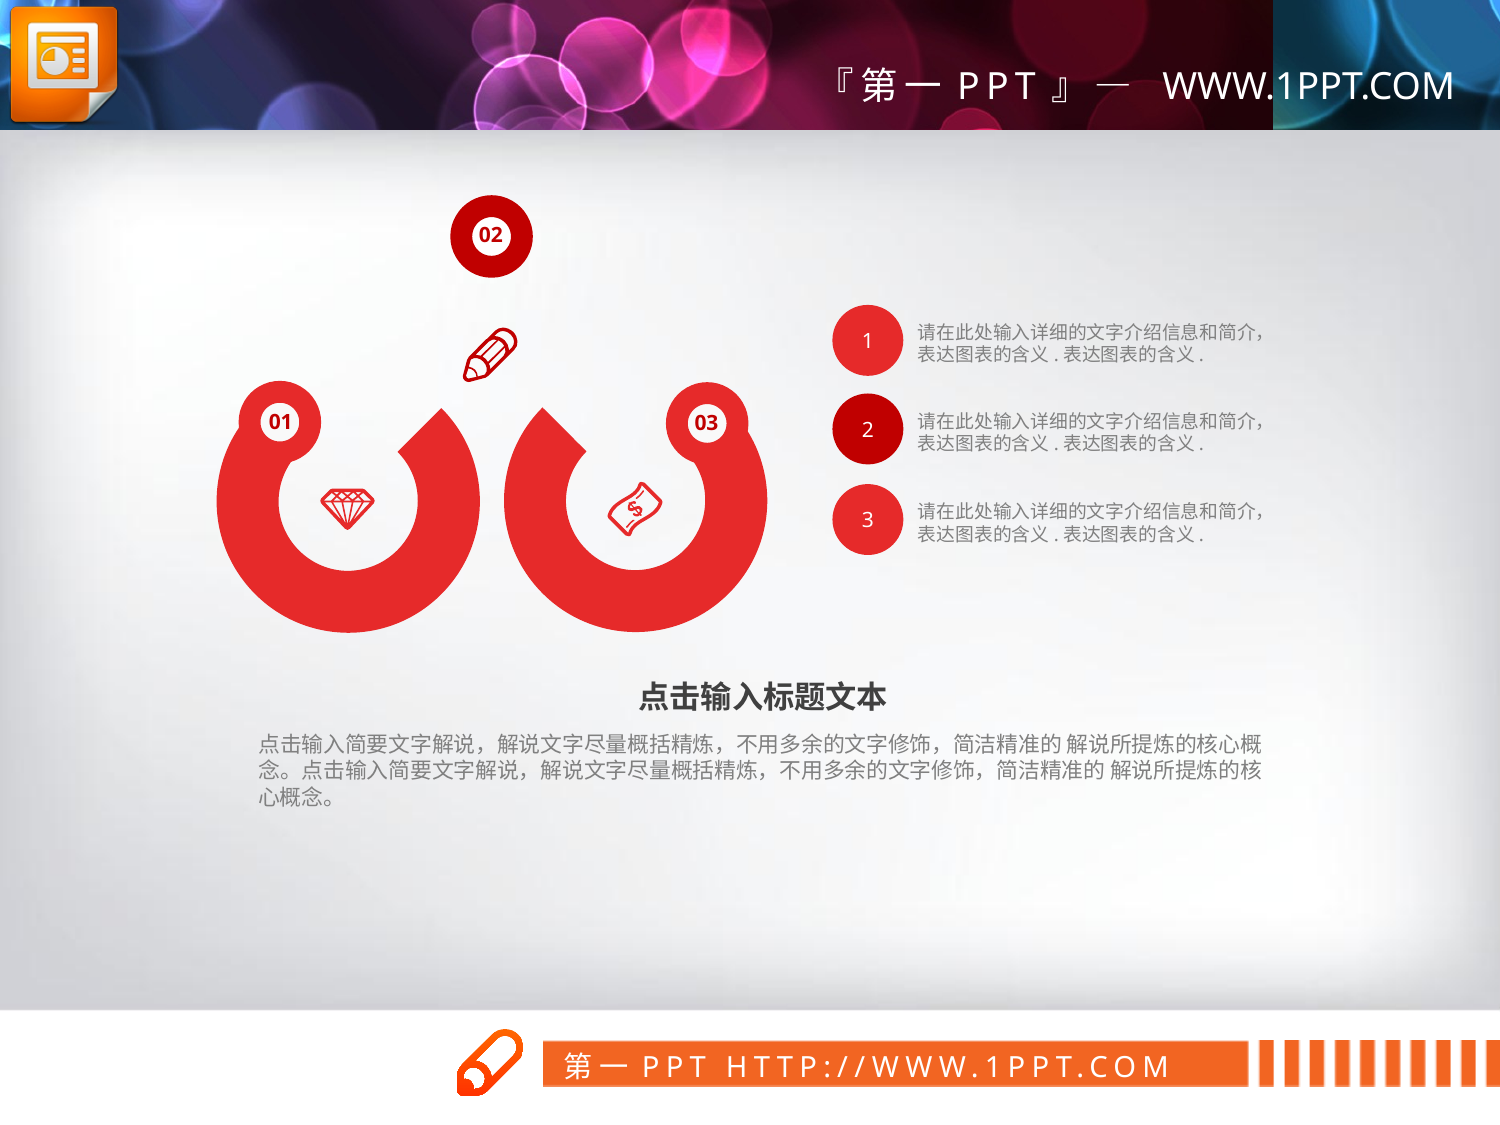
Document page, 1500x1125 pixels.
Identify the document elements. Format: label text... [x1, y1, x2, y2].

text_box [606, 481, 663, 537]
text_box [504, 407, 768, 633]
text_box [243, 391, 318, 453]
text_box 请在此处输入详细的文字介绍信息和简介，表达图表的含义.表达图表的含义. [903, 313, 1291, 401]
text_box [320, 488, 375, 530]
picture [0, 0, 1500, 1012]
text_box 点击输入简要文字解说，解说文字尽量概括精炼，不用多余的文字修饰，简洁精准的 解说所提炼的核心概念。点击输入简要文字解说，解说文字尽量概括精炼，不用多余的文字修饰，简洁精准的 解说所提炼的核心概念。 [258, 730, 1264, 810]
text_box 请在此处输入详细的文字介绍信息和简介，表达图表的含义.表达图表的含义. [903, 492, 1291, 591]
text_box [453, 205, 529, 267]
text_box [216, 408, 480, 633]
text_box [462, 327, 518, 383]
text_box 2 [832, 393, 903, 465]
text_box 请在此处输入详细的文字介绍信息和简介，表达图表的含义.表达图表的含义. [903, 401, 1291, 492]
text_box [669, 392, 744, 454]
text_box 1 [832, 304, 903, 376]
text_box 点击输入标题文本 [638, 677, 892, 715]
picture [543, 1040, 1500, 1087]
text_box 3 [832, 484, 903, 555]
